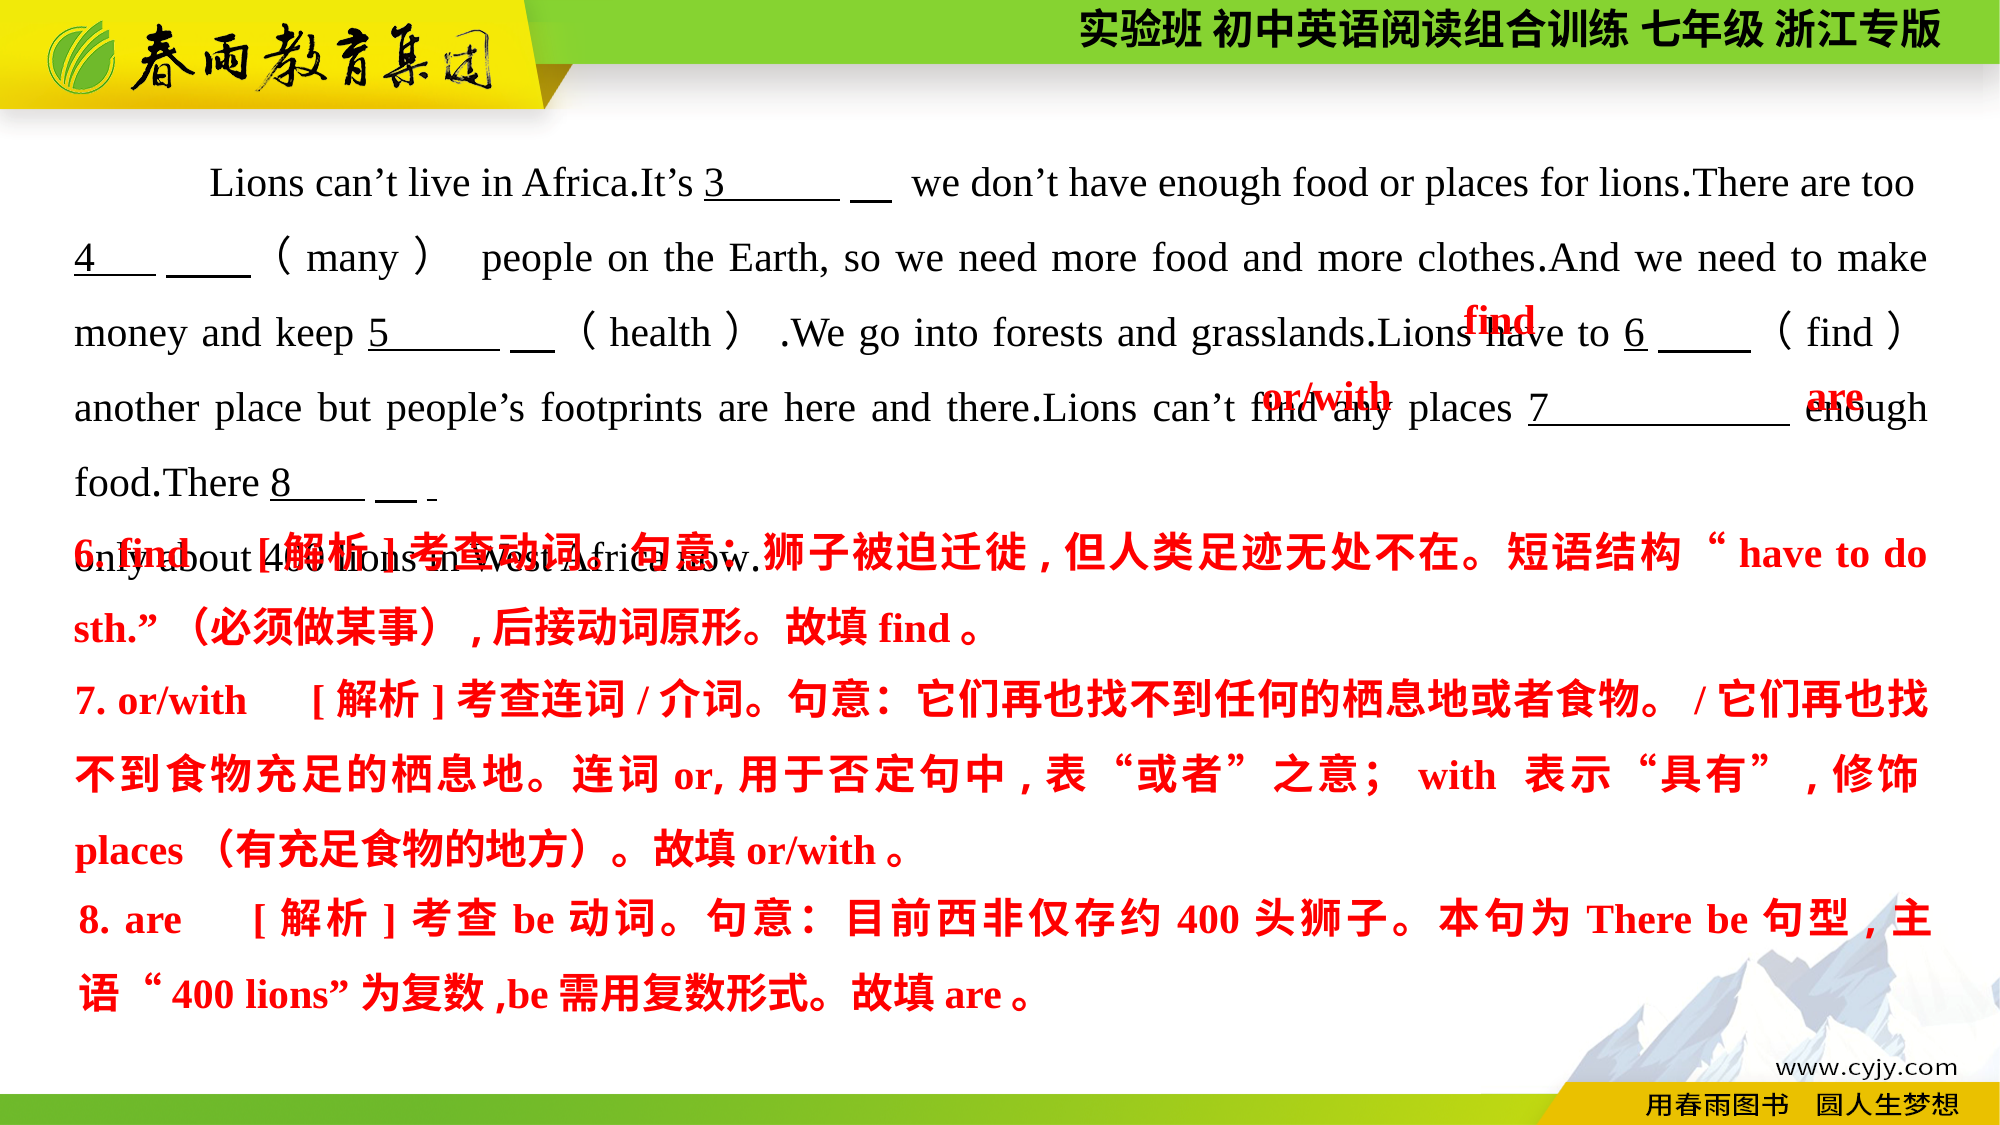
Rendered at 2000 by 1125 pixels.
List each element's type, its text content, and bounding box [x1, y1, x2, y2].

text_box 7. or/with [解析]考查连词/介词。句意：它们再也找不到任何的栖息地或者食物。/它们再也找不到食物充足的栖息地。连词or,用于否定句中,表“或者”之意；with 表示“具有”,修饰places（有充足食物的地方）。故填or/with。 [59, 640, 1944, 881]
text_box are [1791, 361, 1879, 426]
text_box 8. are [解析]考查be动词。句意：目前西非仅存约400头狮子。本句为There be句型,主语“400 lions”为复数,be需用复数形式。故填are。 [63, 859, 1948, 1025]
picture [0, 0, 2000, 1125]
text_box find [1449, 285, 1551, 350]
list Lions can’t live in Africa.It’s 3 we don’t have enough food or places for lions.There are too 4 （many） people on the Earth, so we need more food and more clothes.And we need to make money and keep 5 （health）.We go into forests and grasslands.Lions have to 6 （find） another place but people’s footprints are here and there.Lions can’t find any places 7 enough food.There 8 . only about 400 lions in West Africa now. [59, 122, 1944, 517]
text_box 6. find [解析]考查动词。句意：狮子被迫迁徙,但人类足迹无处不在。短语结构“have to do sth.”（必须做某事）,后接动词原形。故填find。 [58, 493, 1943, 658]
text_box or/with [1247, 361, 1407, 427]
